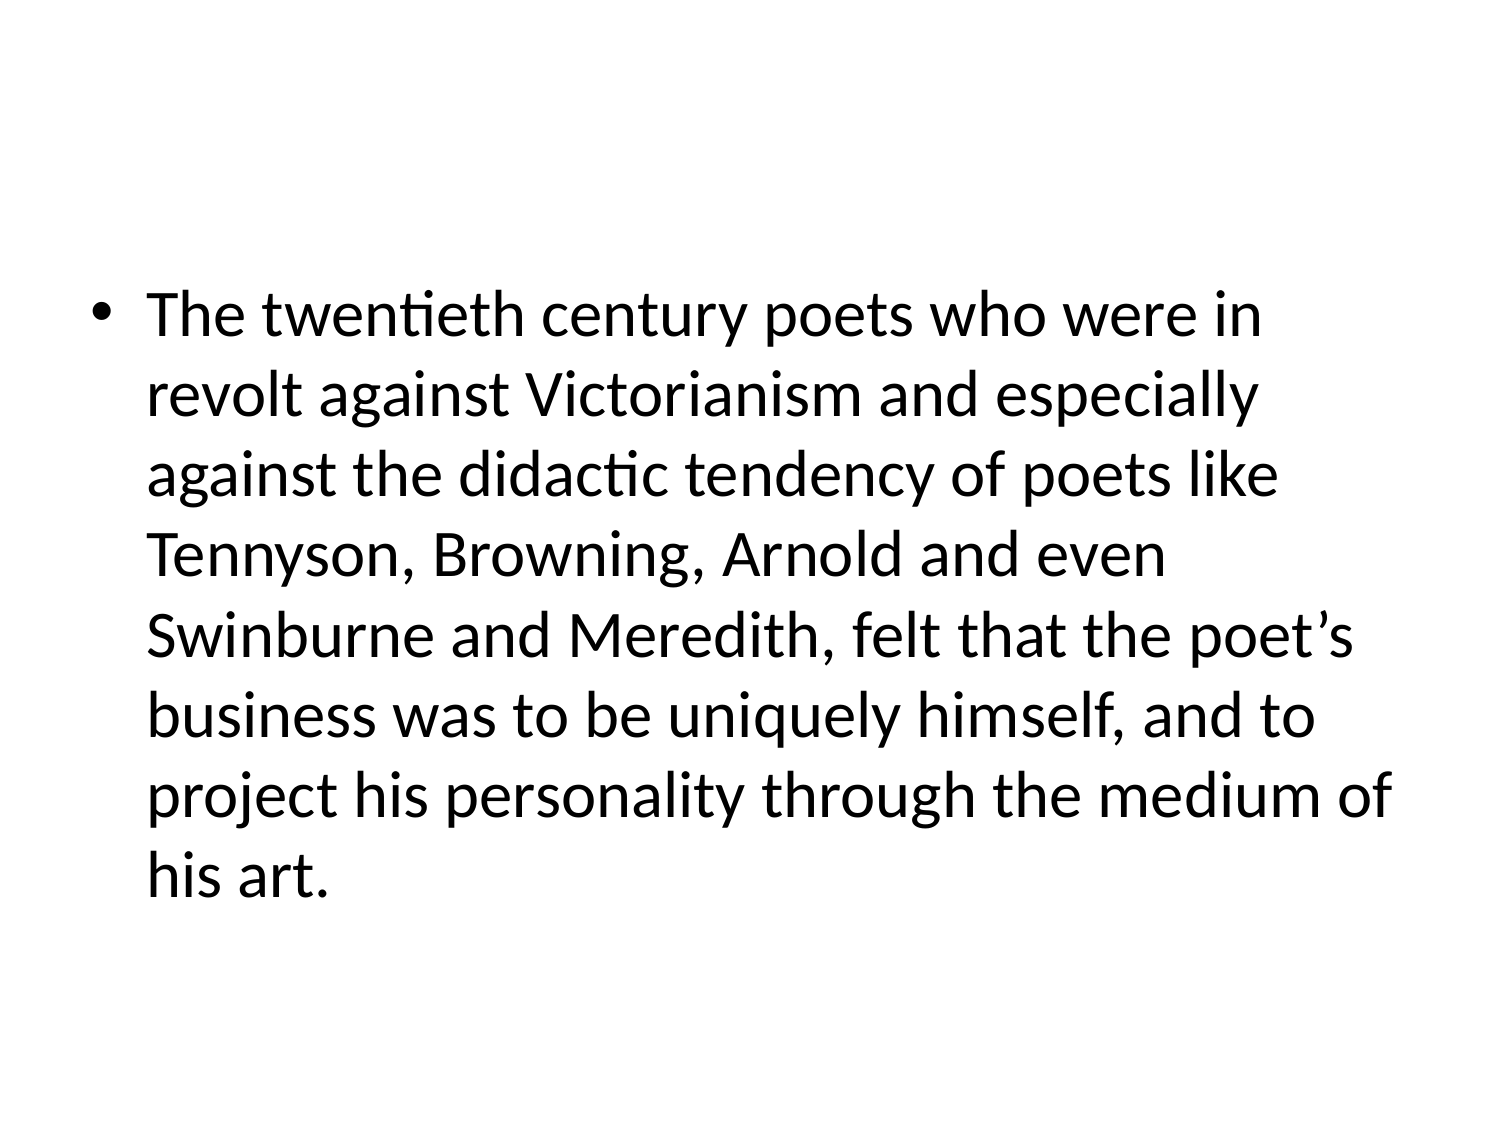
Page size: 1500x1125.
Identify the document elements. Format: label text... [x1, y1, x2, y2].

list The twentieth century poets who were in revolt against Victorianism and especially against the didactic tendency of poets like Tennyson, Browning, Arnold and even Swinburne and Meredith, felt that the poet’s business was to be uniquely himself, and to project his personality through the medium of his art. [75, 262, 1425, 1005]
